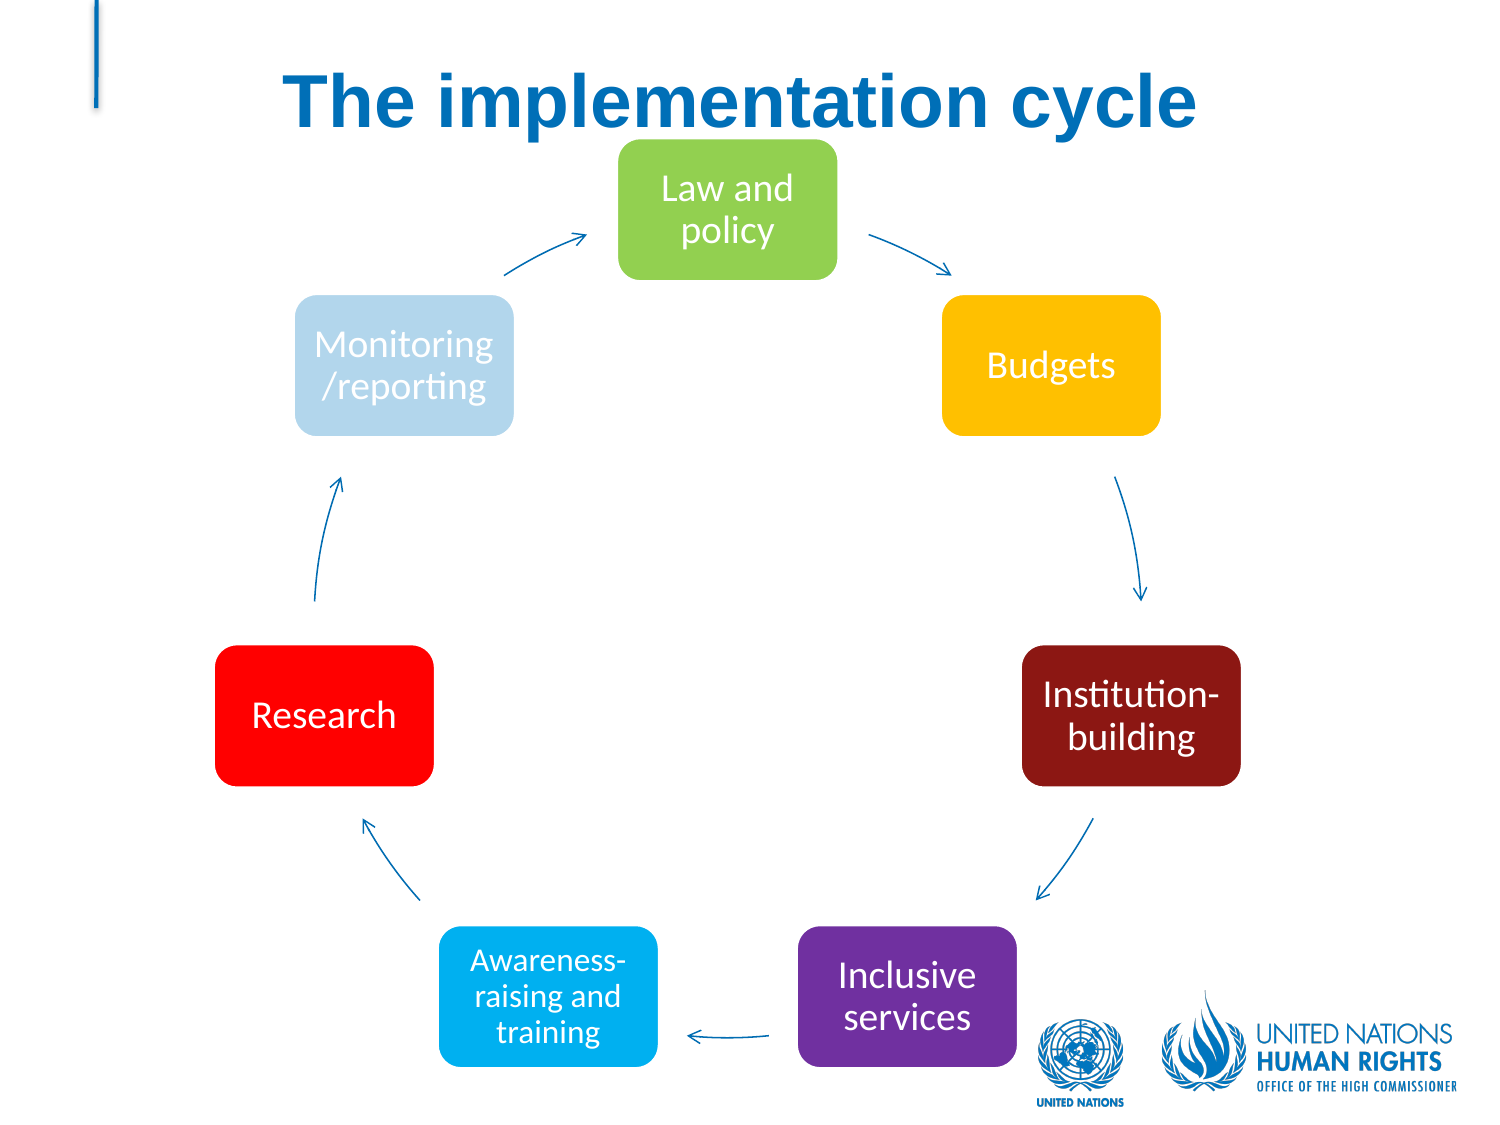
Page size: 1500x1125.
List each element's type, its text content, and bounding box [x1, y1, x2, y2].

picture [1037, 990, 1457, 1107]
title The implementation cycle [45, 45, 1437, 224]
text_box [212, 136, 1244, 1070]
